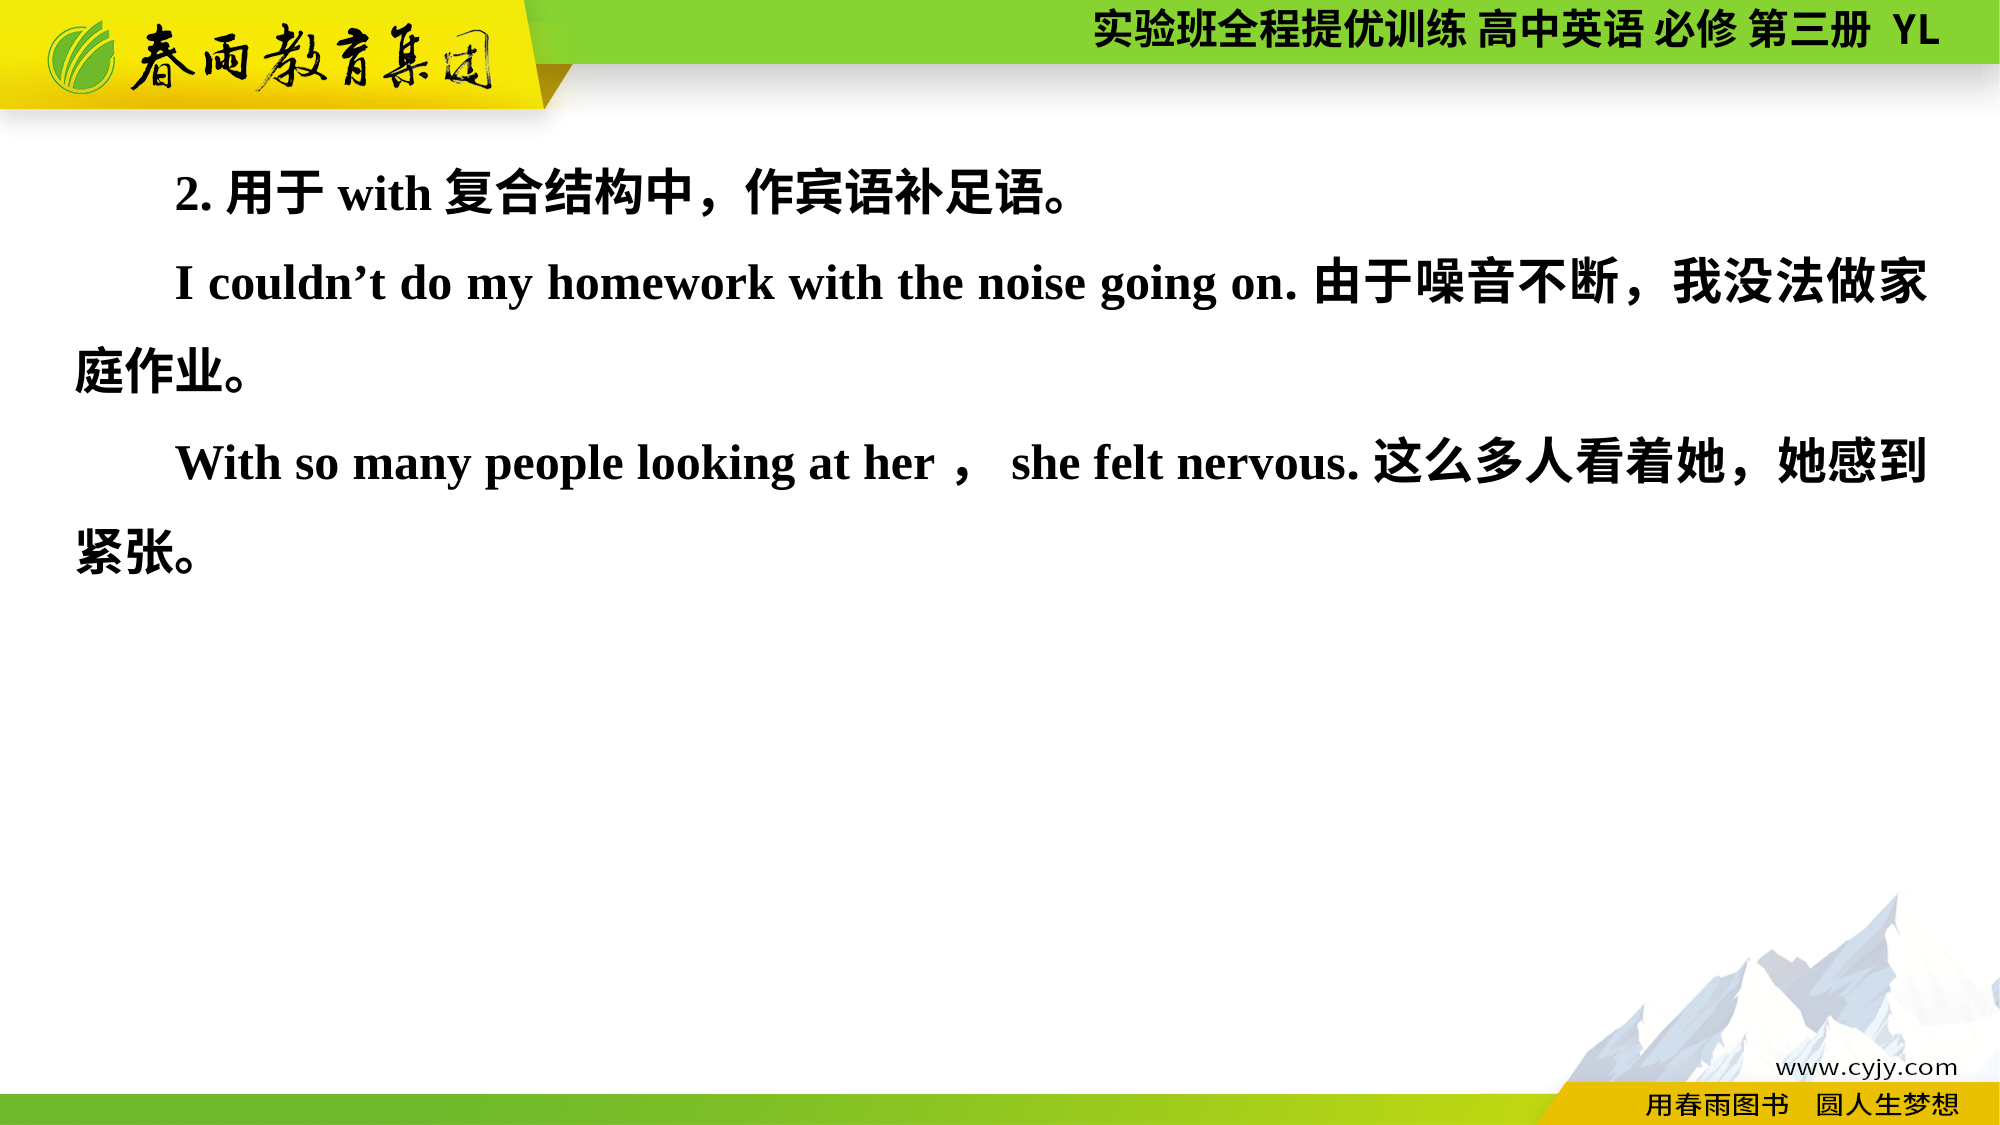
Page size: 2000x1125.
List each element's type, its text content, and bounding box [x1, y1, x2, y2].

picture [0, 0, 2000, 1125]
list 2.用于with复合结构中，作宾语补足语。 I couldn’t do my homework with the noise going on.由于噪音不断，我没法做家庭作业。 With so many people looking at her，she felt nervous.这么多人看着她，她感到紧张。 [59, 122, 1944, 592]
